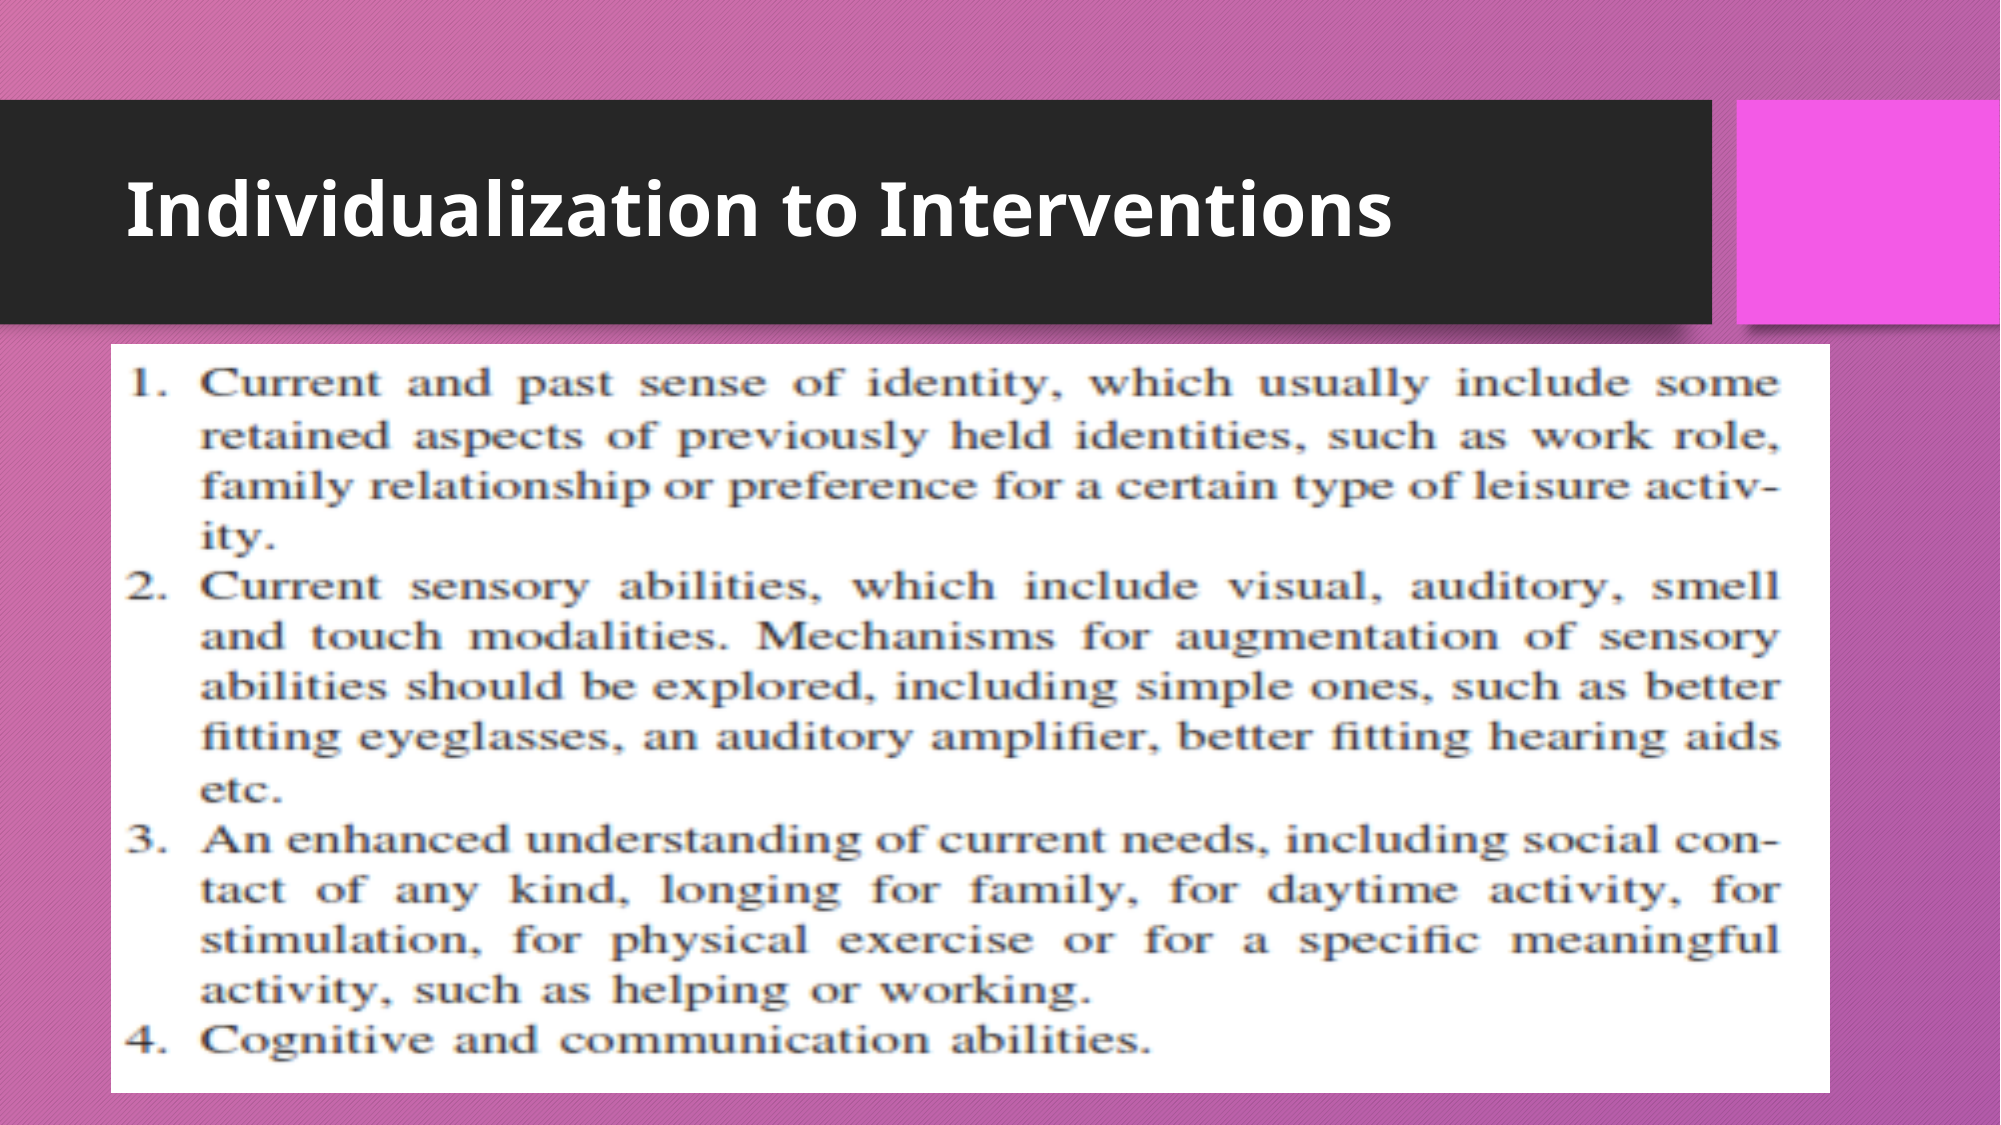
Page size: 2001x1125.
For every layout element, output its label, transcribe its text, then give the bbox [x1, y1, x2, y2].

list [111, 344, 1830, 1093]
title Individualization to Interventions [111, 123, 1689, 301]
picture [0, 325, 1713, 376]
picture [1736, 325, 2000, 347]
